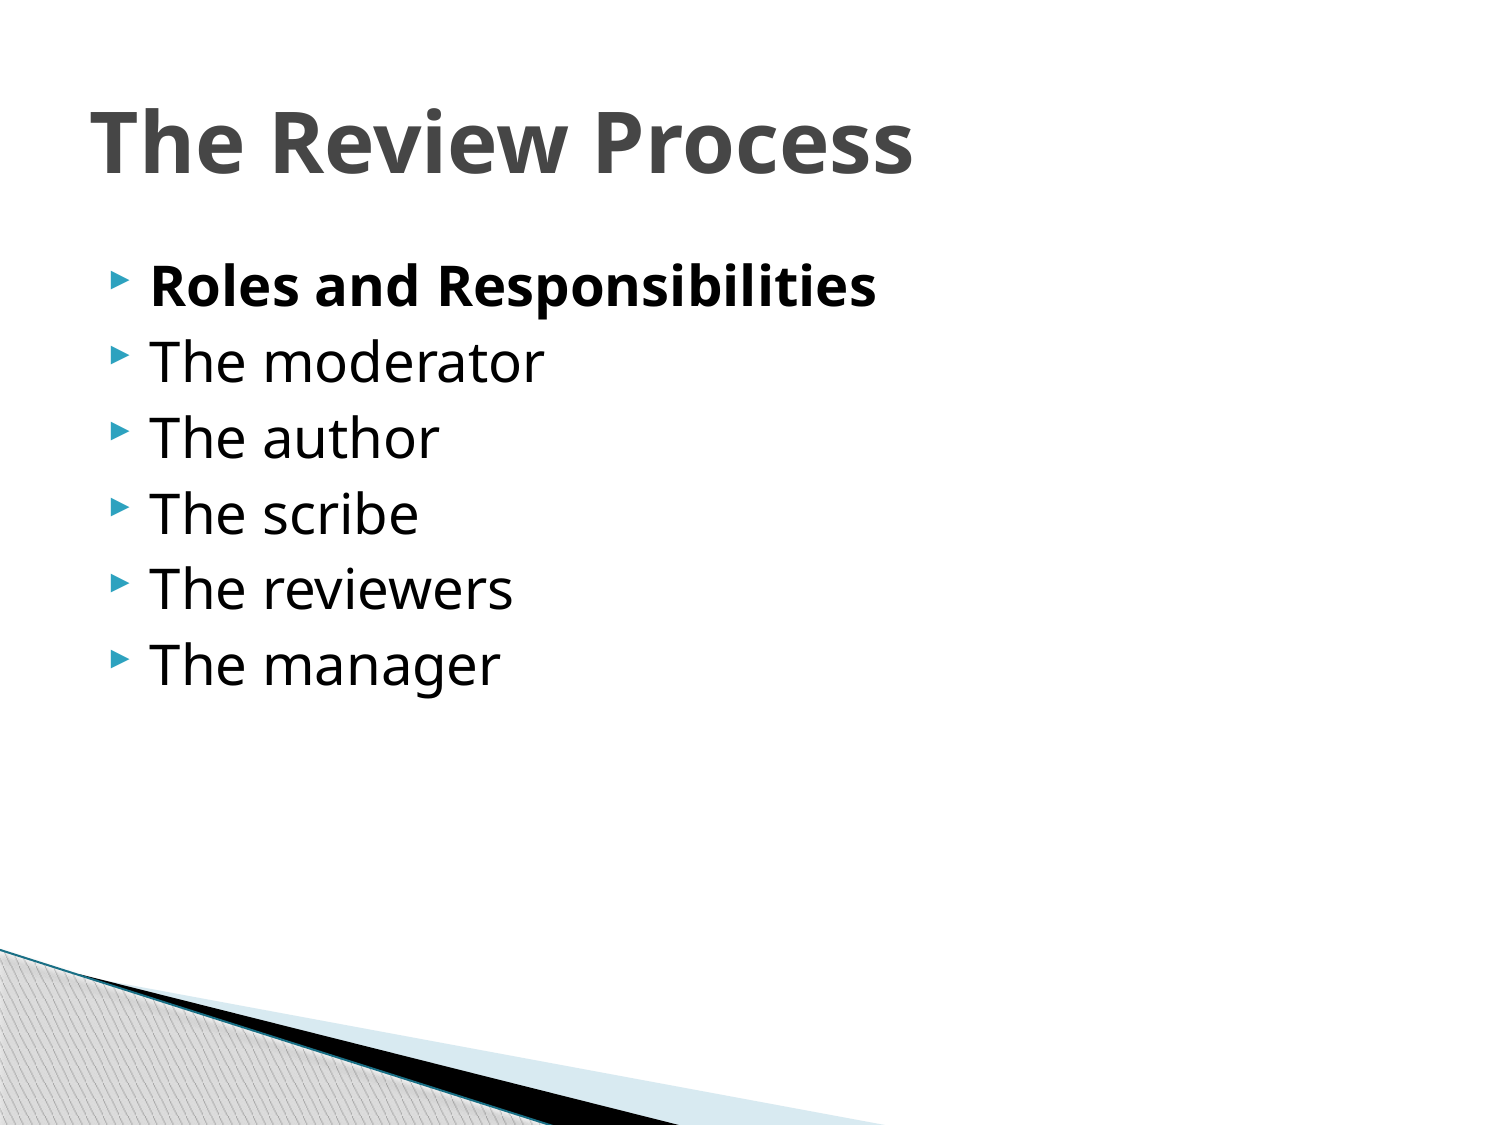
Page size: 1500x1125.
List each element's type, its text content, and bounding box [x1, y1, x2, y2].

title The Review Process [75, 45, 1425, 233]
list Roles and Responsibilities The moderator The author The scribe The reviewers The manager [75, 243, 1388, 1012]
